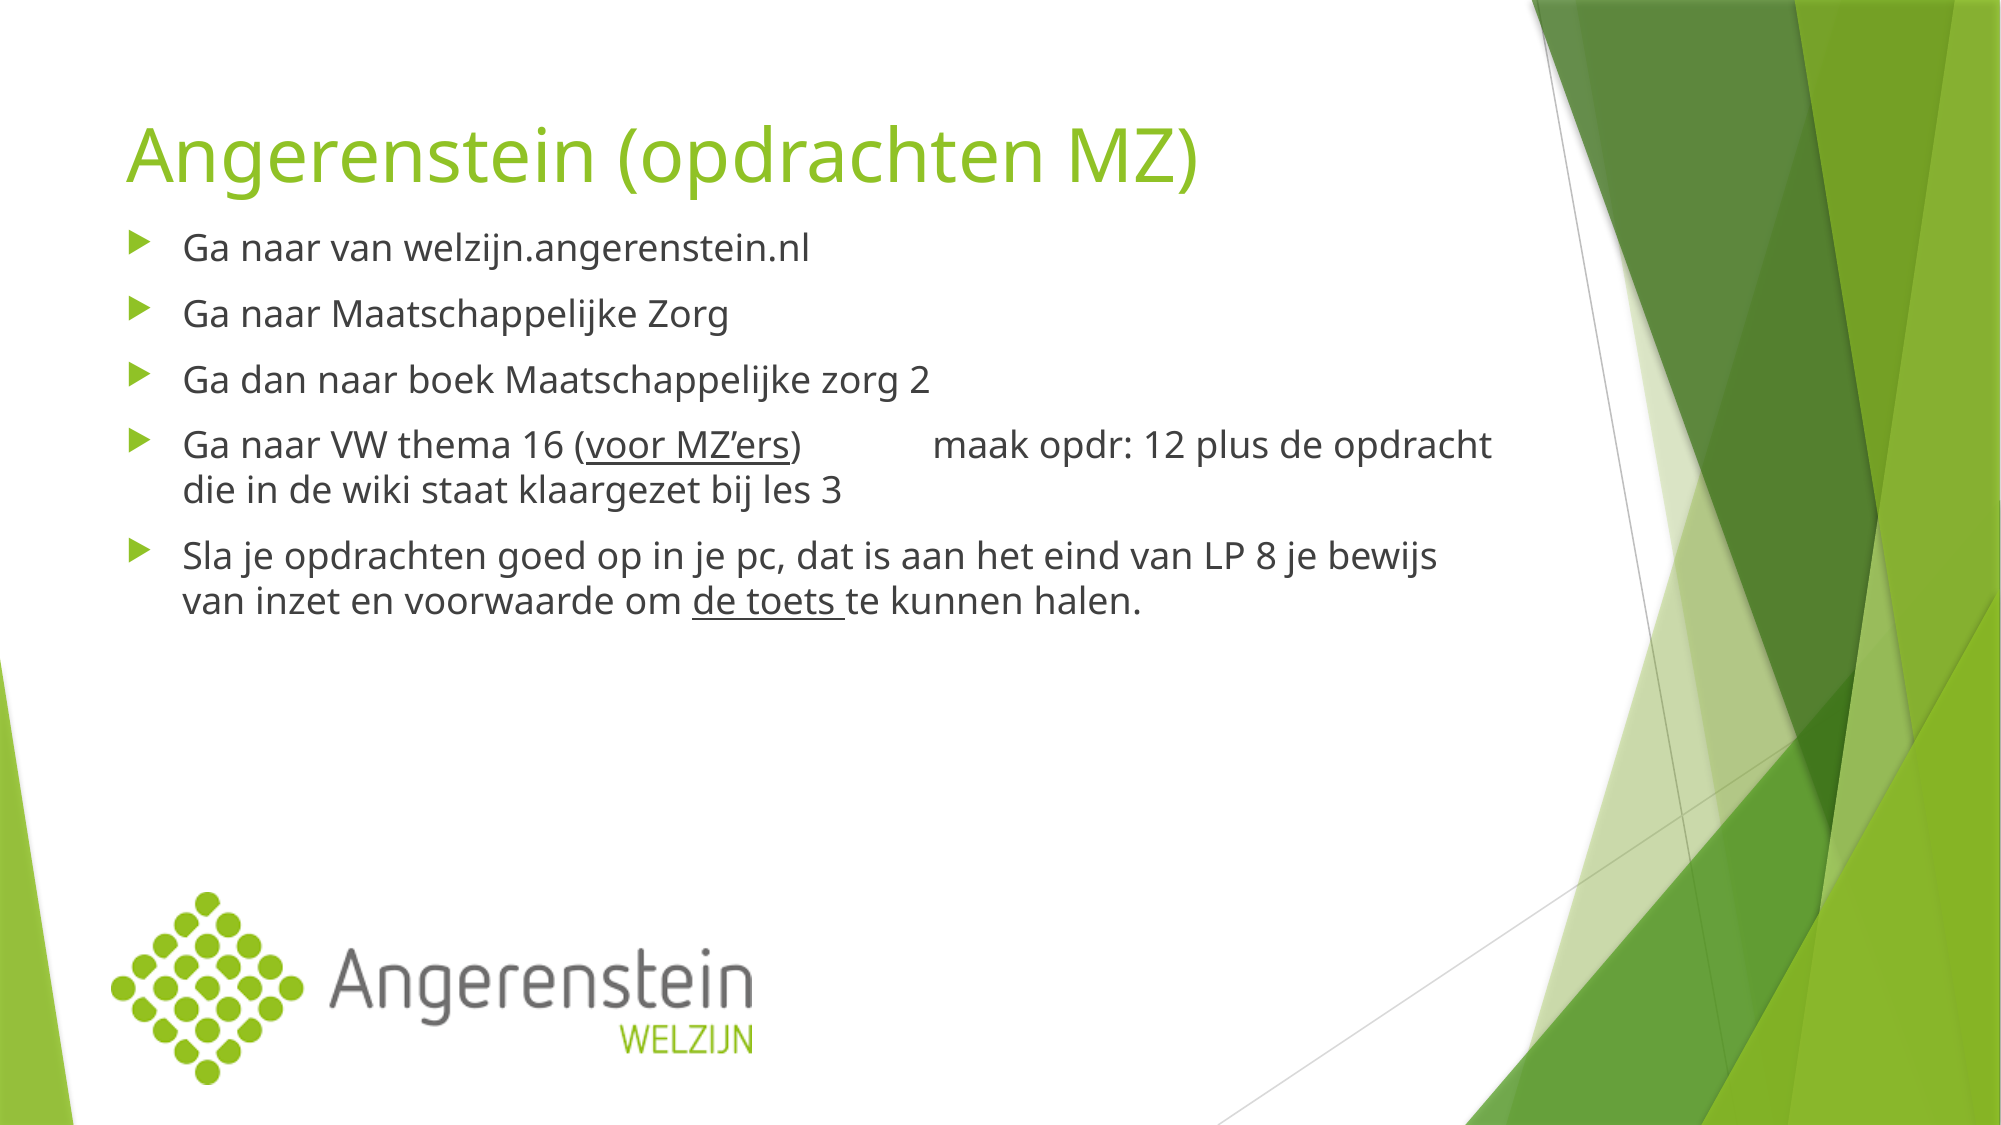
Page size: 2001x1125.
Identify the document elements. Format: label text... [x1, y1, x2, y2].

list Ga naar van welzijn.angerenstein.nl Ga naar Maatschappelijke Zorg Ga dan naar boek Maatschappelijke zorg 2 Ga naar VW thema 16 (voor MZ’ers) maak opdr: 12 plus de opdracht die in de wiki staat klaargezet bij les 3 Sla je opdrachten goed op in je pc, dat is aan het eind van LP 8 je bewijs van inzet en voorwaarde om de toets te kunnen halen. [111, 216, 1522, 853]
picture [110, 892, 753, 1086]
title Angerenstein (opdrachten MZ) [111, 99, 1522, 216]
